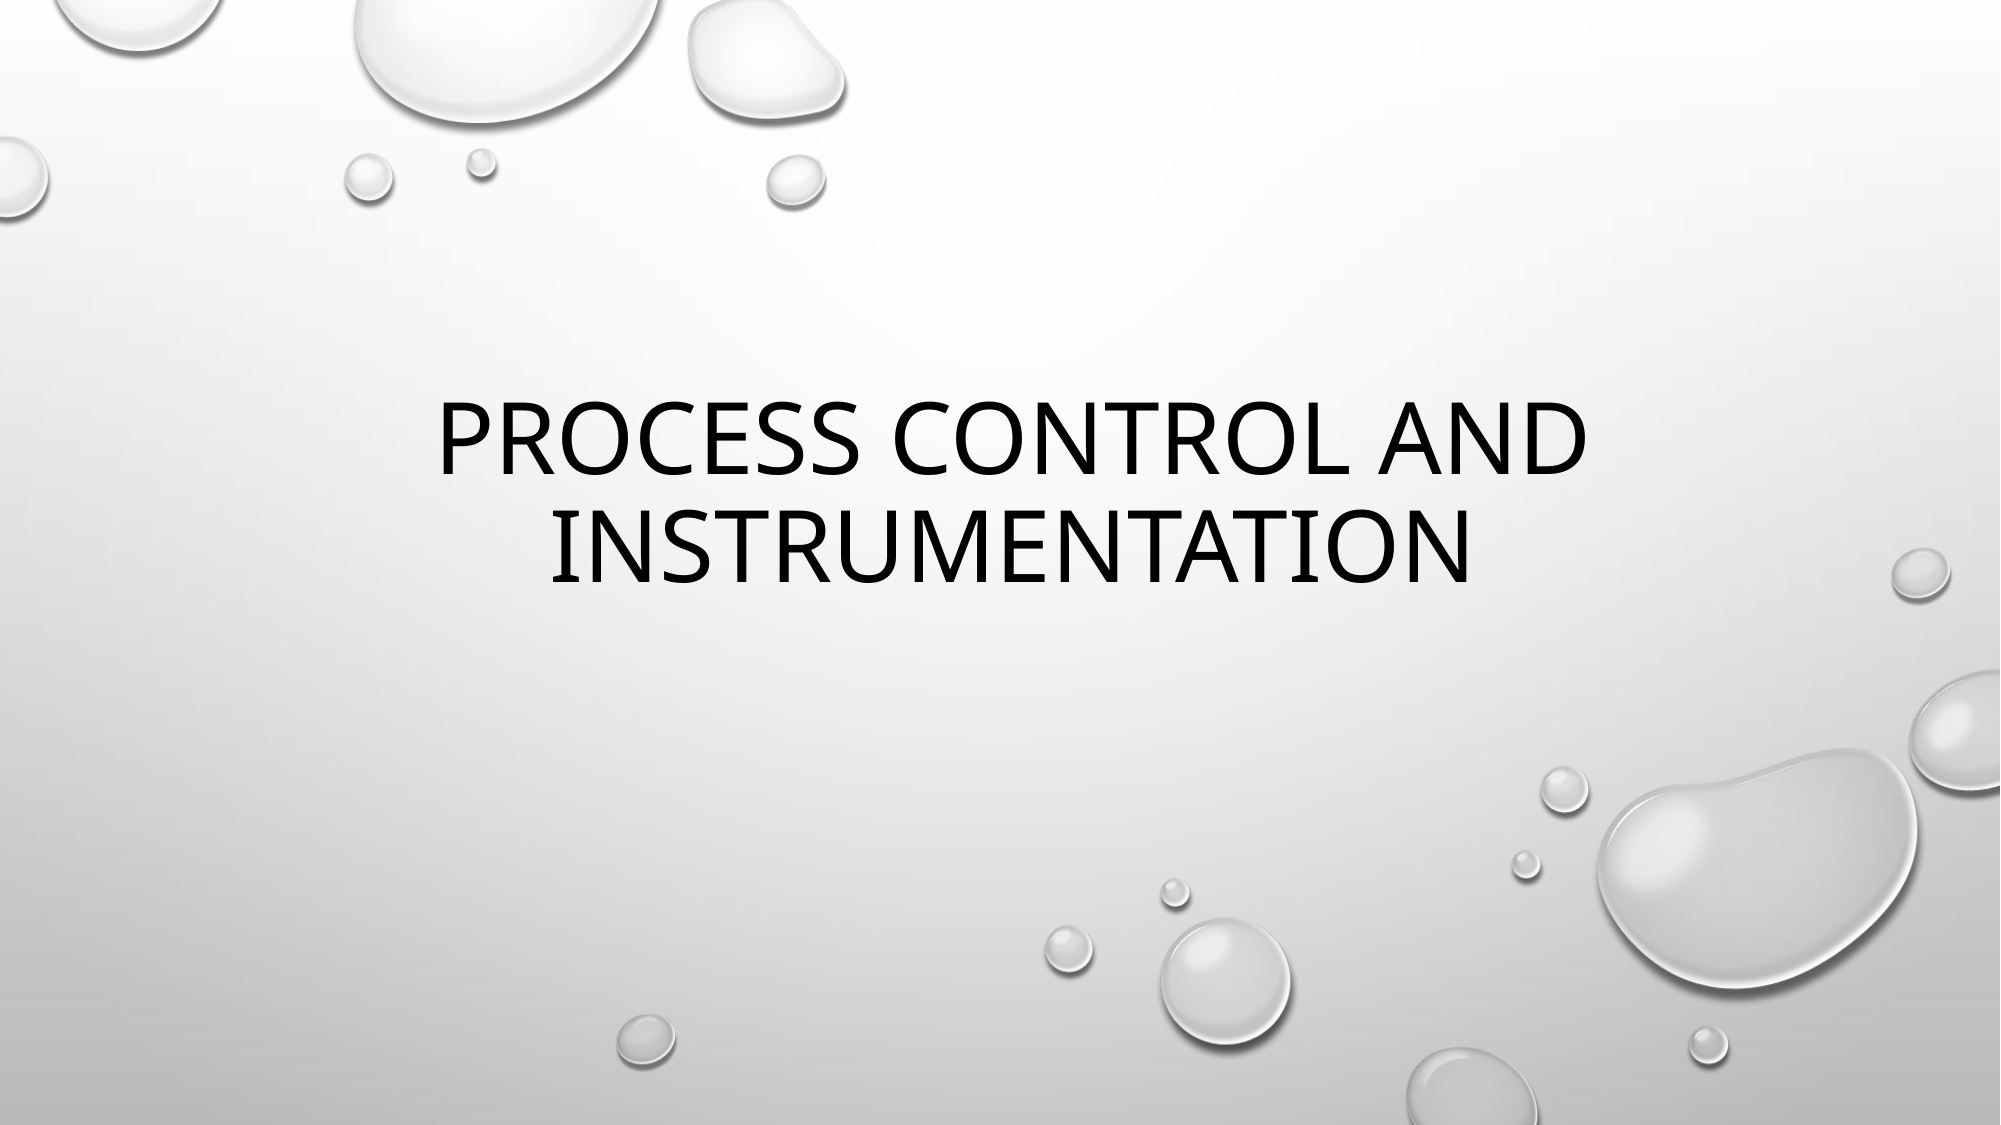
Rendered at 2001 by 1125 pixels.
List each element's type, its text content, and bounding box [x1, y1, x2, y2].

title Process Control and instrumentation [300, 219, 1727, 612]
picture [0, 0, 2000, 1125]
